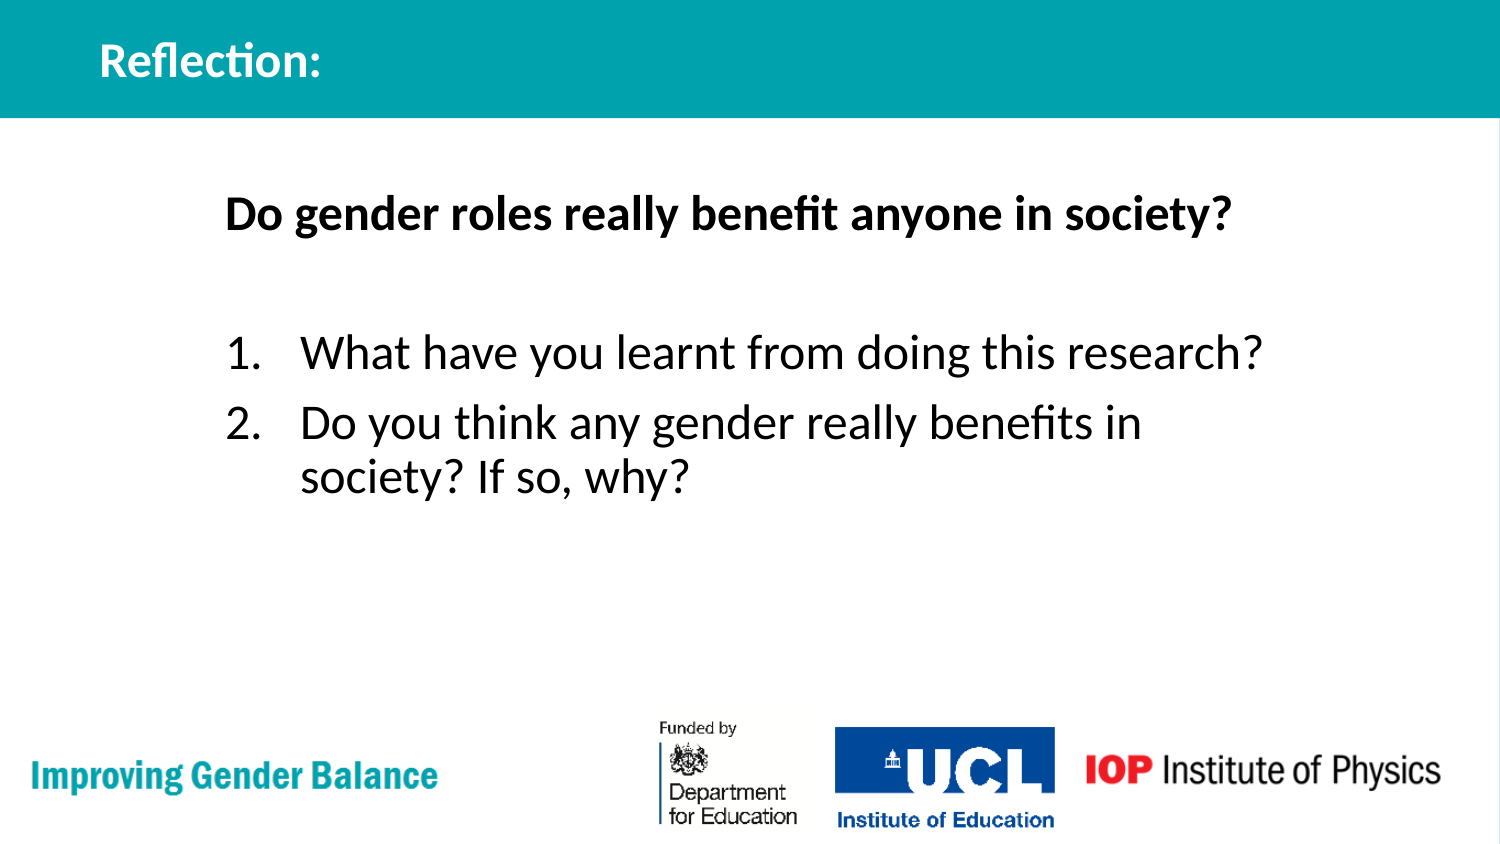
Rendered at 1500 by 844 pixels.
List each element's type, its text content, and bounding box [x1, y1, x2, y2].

picture [0, 0, 1500, 844]
list Do gender roles really benefit anyone in society? What have you learnt from doing this research? Do you think any gender really benefits in society? If so, why? [210, 179, 1309, 667]
title Reflection: [84, 27, 1435, 97]
